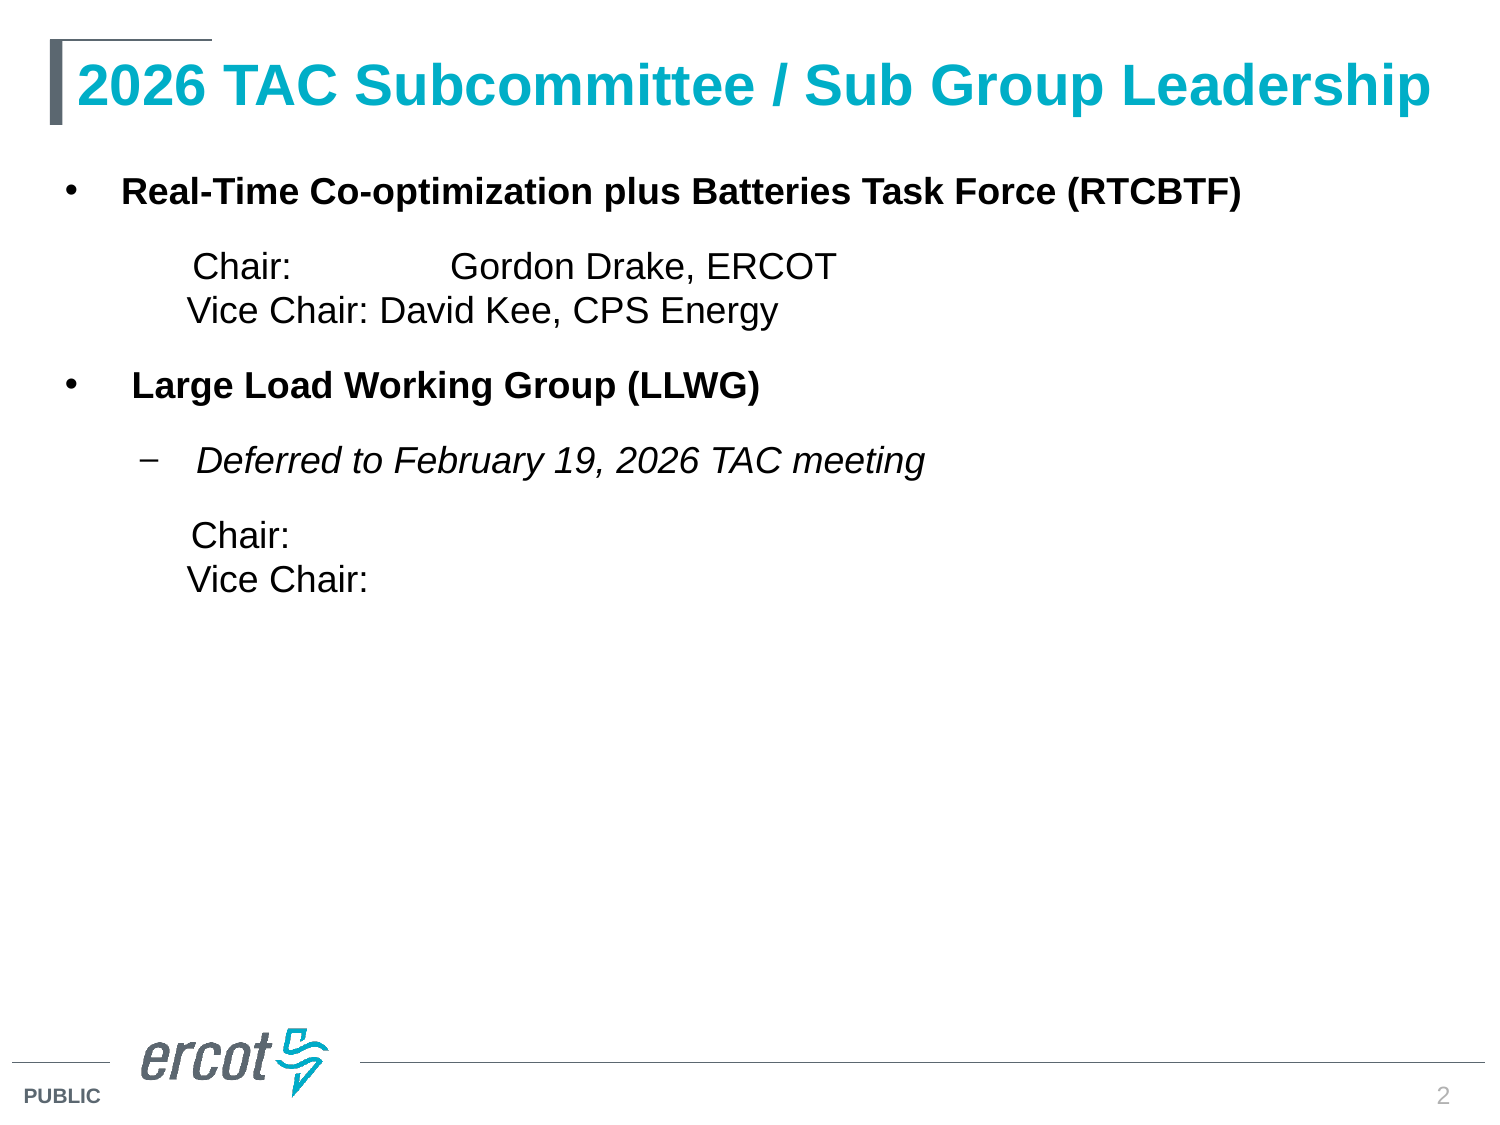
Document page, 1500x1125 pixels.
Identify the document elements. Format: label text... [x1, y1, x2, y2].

title 2026 TAC Subcommittee / Sub Group Leadership [62, 39, 1463, 125]
list Real-Time Co-optimization plus Batteries Task Force (RTCBTF) Chair: Gordon Drake, ERCOT Vice Chair: David Kee, CPS Energy Large Load Working Group (LLWG) Deferred to February 19, 2026 TAC meeting Chair: Vice Chair: [50, 137, 1450, 1013]
picture [137, 1024, 332, 1100]
slide_number 2 [1400, 1076, 1488, 1113]
